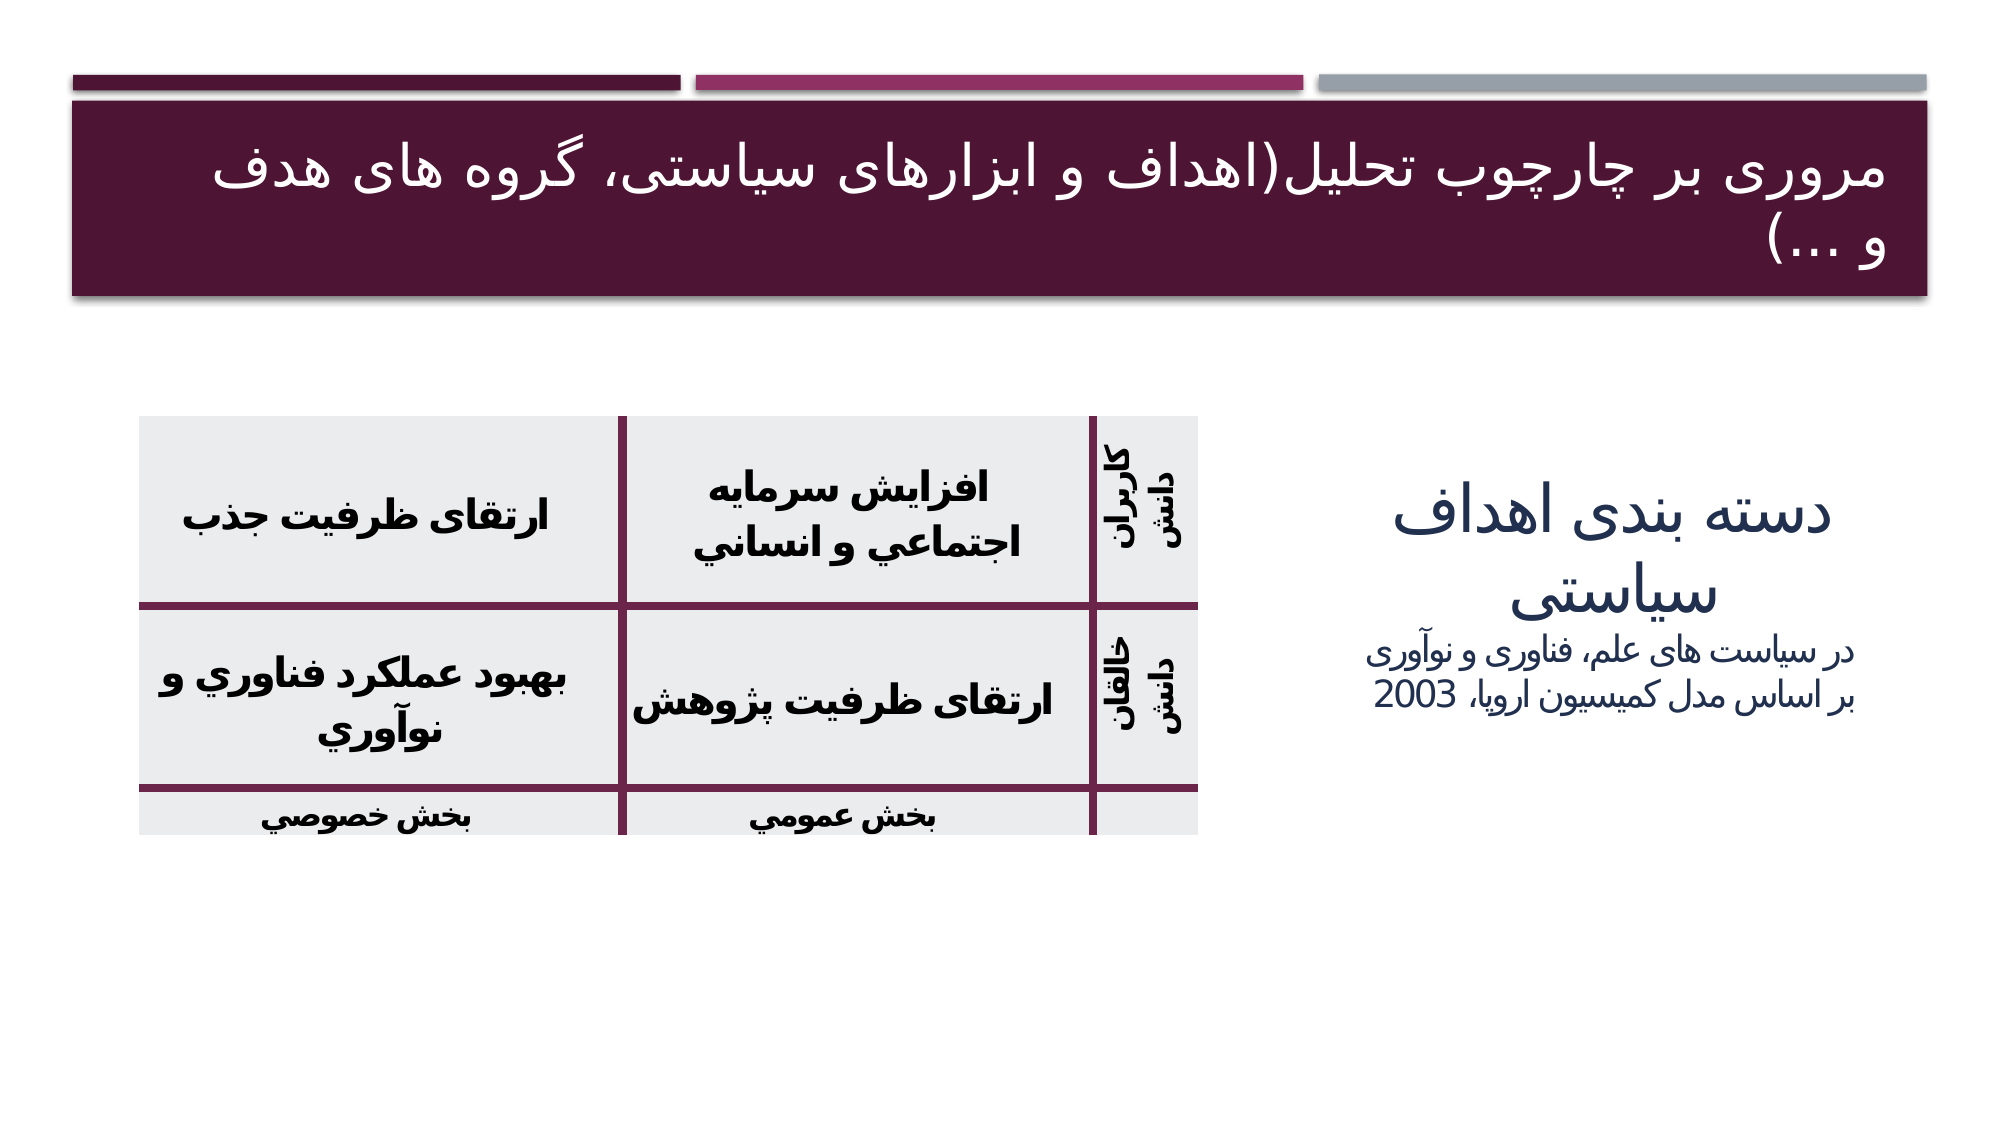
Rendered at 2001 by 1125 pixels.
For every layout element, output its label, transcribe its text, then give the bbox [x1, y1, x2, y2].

table_cell بخش خصوصي [139, 792, 618, 835]
table_header ارتقای ظرفيت جذب [139, 416, 618, 602]
table_header کاربران دانش [1097, 416, 1198, 602]
table_cell [1097, 792, 1198, 835]
table_cell ارتقای ظرفيت پژوهش [627, 610, 1089, 784]
table_header افزایش سرمايه اجتماعي و انساني [627, 416, 1089, 602]
title مروری بر چارچوب تحلیل(اهداف و ابزارهای سیاستی، گروه های هدف و ...) [95, 115, 1905, 282]
table_cell خالقان دانش [1097, 610, 1198, 784]
table_cell بهبود عملکرد فناوري و نوآوري [139, 610, 618, 784]
table_cell بخش عمومي [627, 792, 1089, 835]
text_box دسته بندی اهداف سیاستی در سیاست های علم، فناوری و نوآوری بر اساس مدل کمیسیون اروپا، 2003 [1284, 457, 1945, 723]
